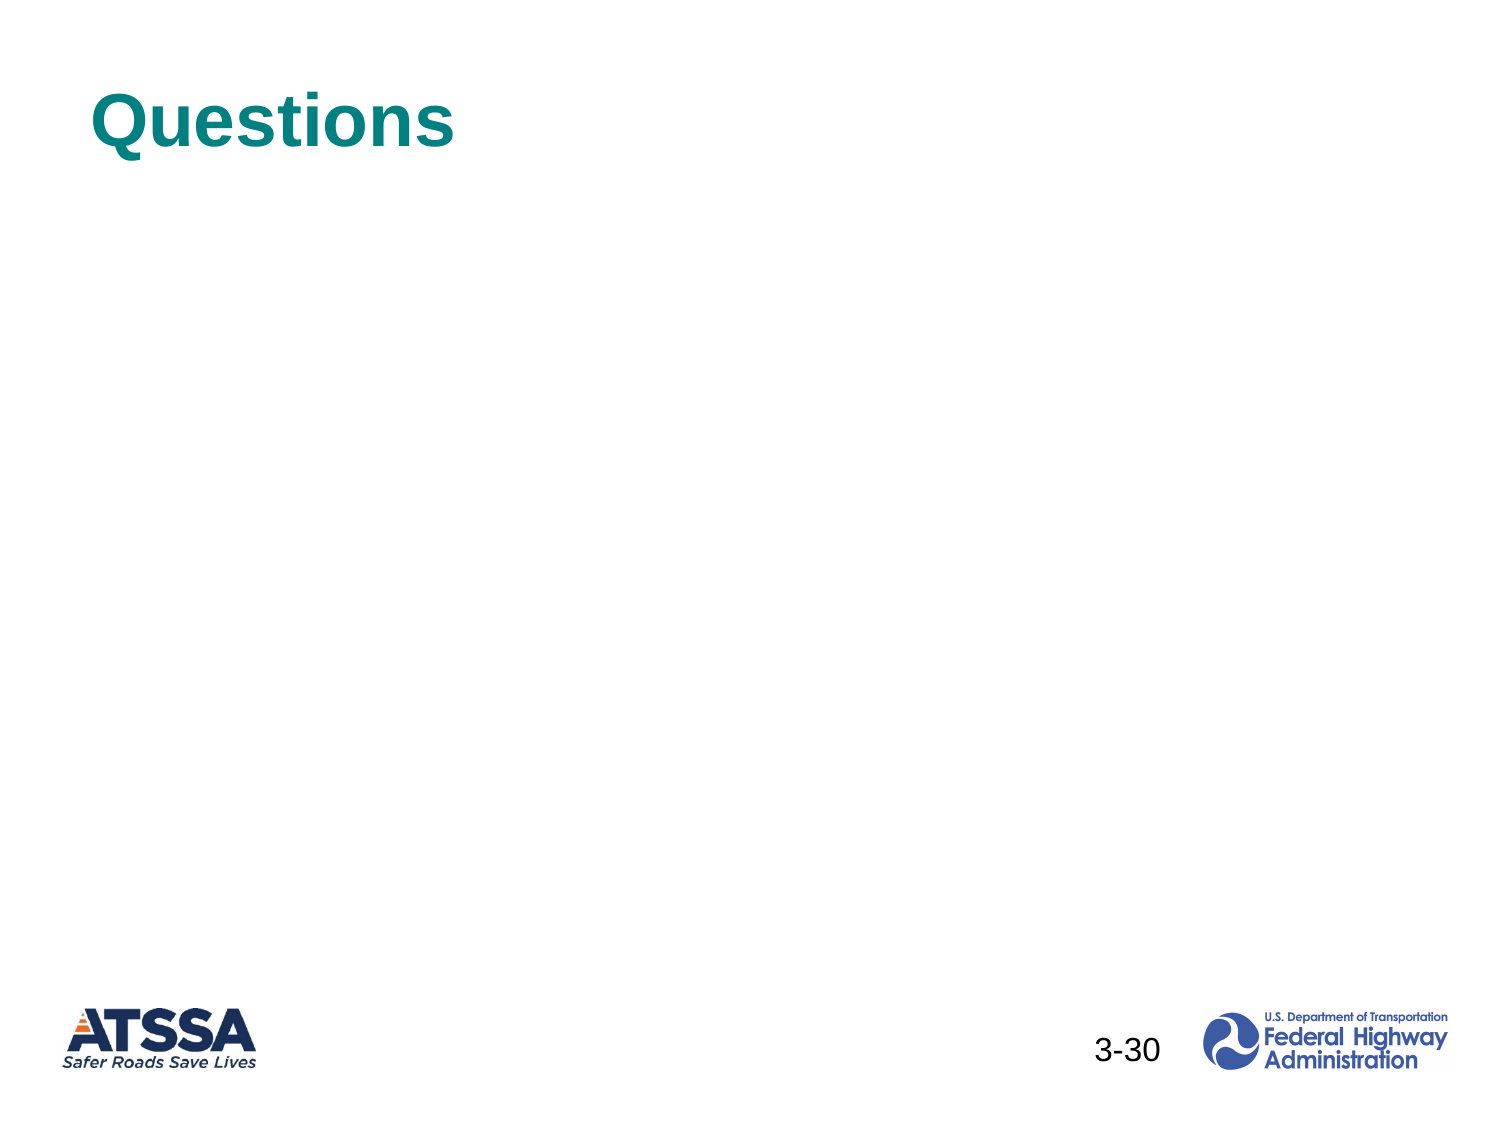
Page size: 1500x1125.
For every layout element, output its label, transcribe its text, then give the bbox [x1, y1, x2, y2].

picture [62, 1008, 256, 1068]
picture [1200, 1008, 1450, 1072]
title Questions [75, 0, 1425, 233]
